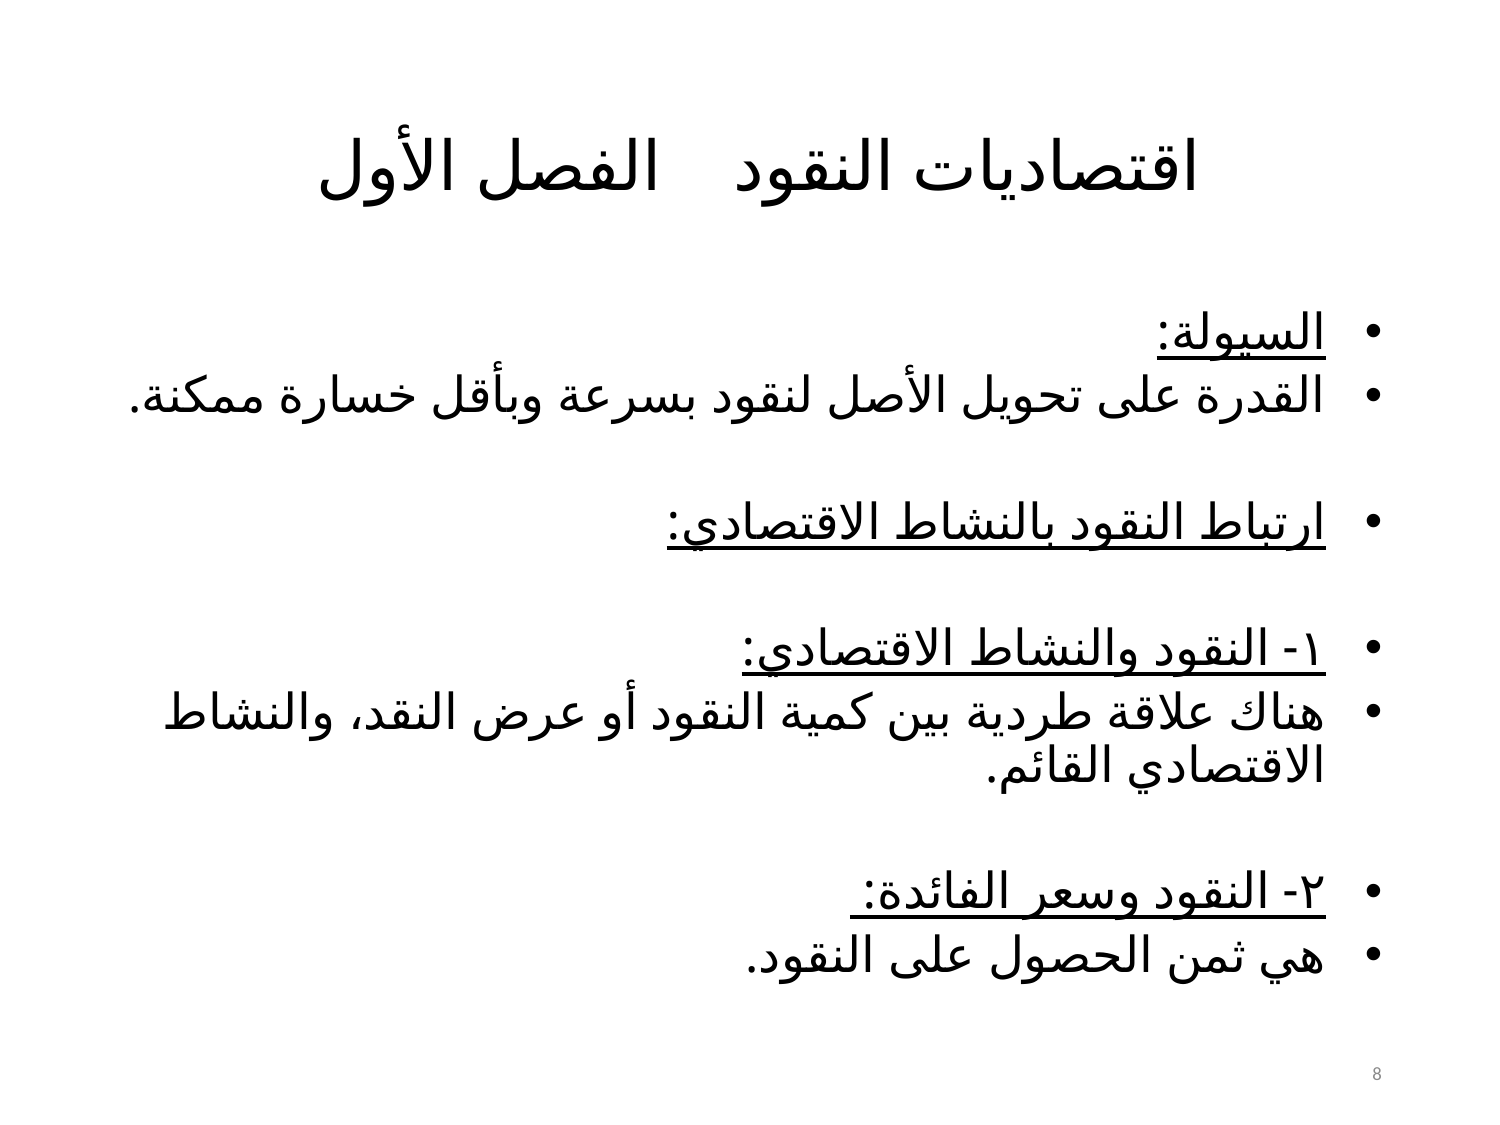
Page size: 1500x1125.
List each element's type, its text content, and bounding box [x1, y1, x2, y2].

list السيولة: القدرة على تحويل الأصل لنقود بسرعة وبأقل خسارة ممكنة. ارتباط النقود بالنشاط الاقتصادي: ١- النقود والنشاط الاقتصادي: هناك علاقة طردية بين كمية النقود أو عرض النقد، والنشاط الاقتصادي القائم. ٢- النقود وسعر الفائدة: هي ثمن الحصول على النقود. [103, 299, 1397, 1014]
slide_number 8 [1059, 1042, 1397, 1103]
title اقتصاديات النقود الفصل الأول [103, 59, 1397, 278]
